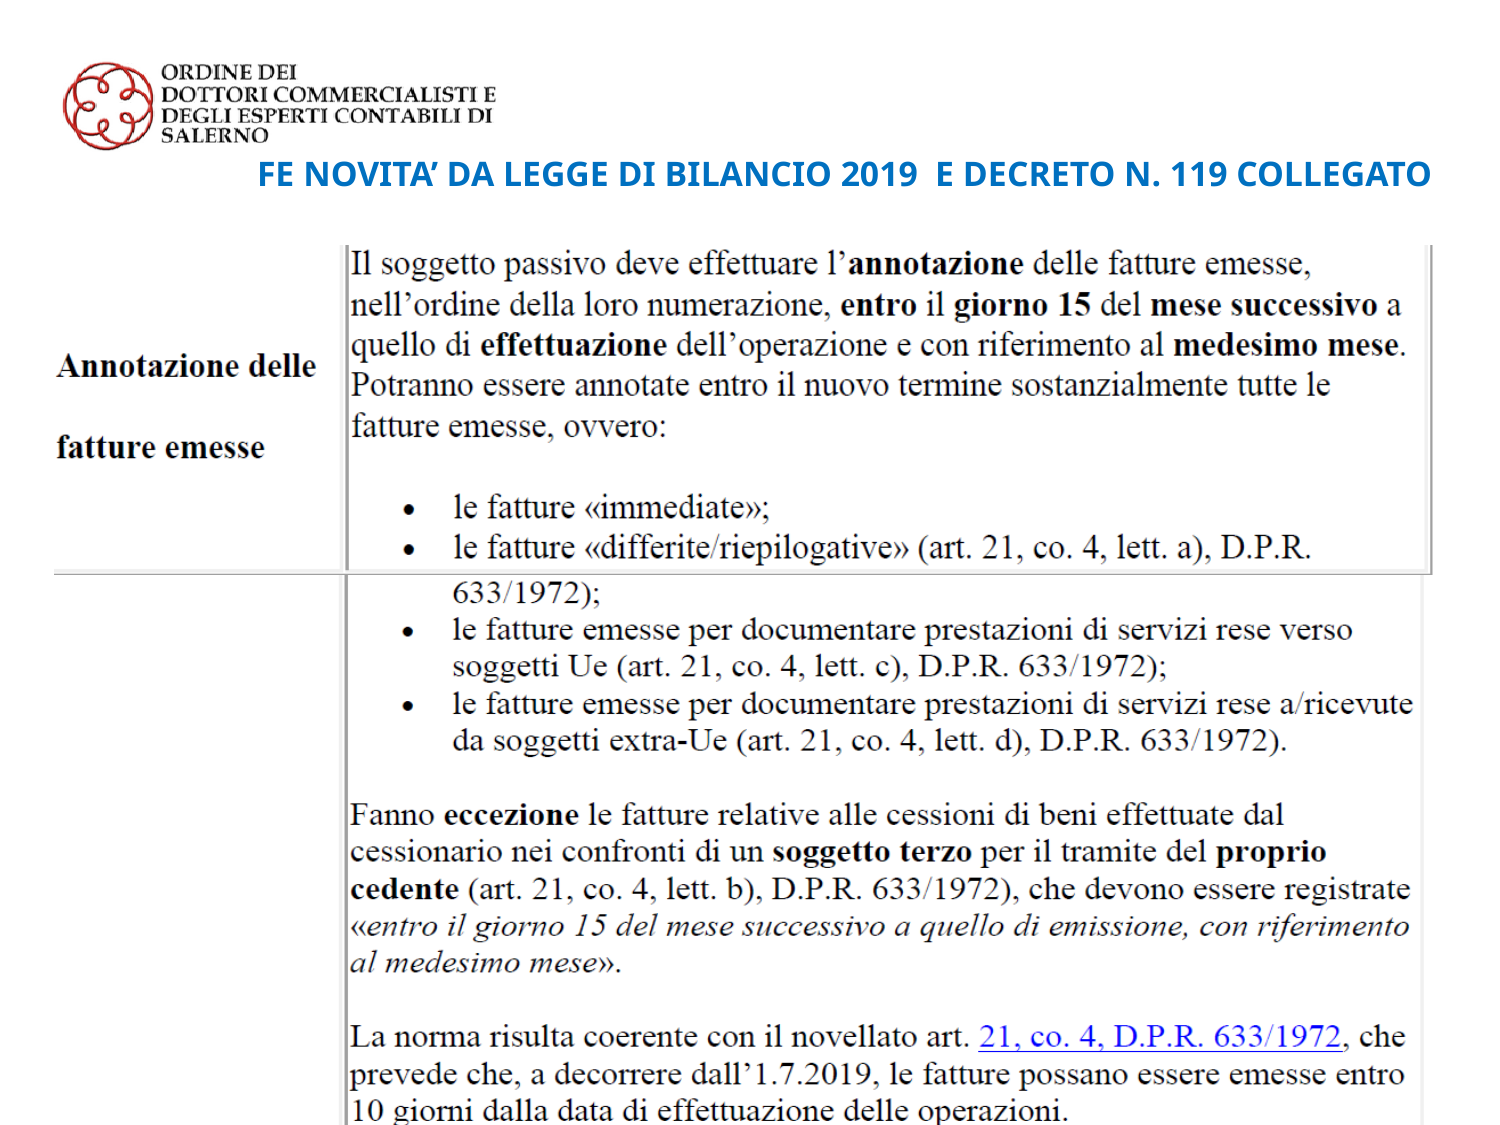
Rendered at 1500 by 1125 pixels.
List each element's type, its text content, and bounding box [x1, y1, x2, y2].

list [54, 575, 1425, 1125]
title FE NOVITA’ DA LEGGE DI BILANCIO 2019 E DECRETO N. 119 COLLEGATO [242, 149, 1500, 209]
picture [54, 54, 504, 152]
picture [54, 245, 1436, 575]
